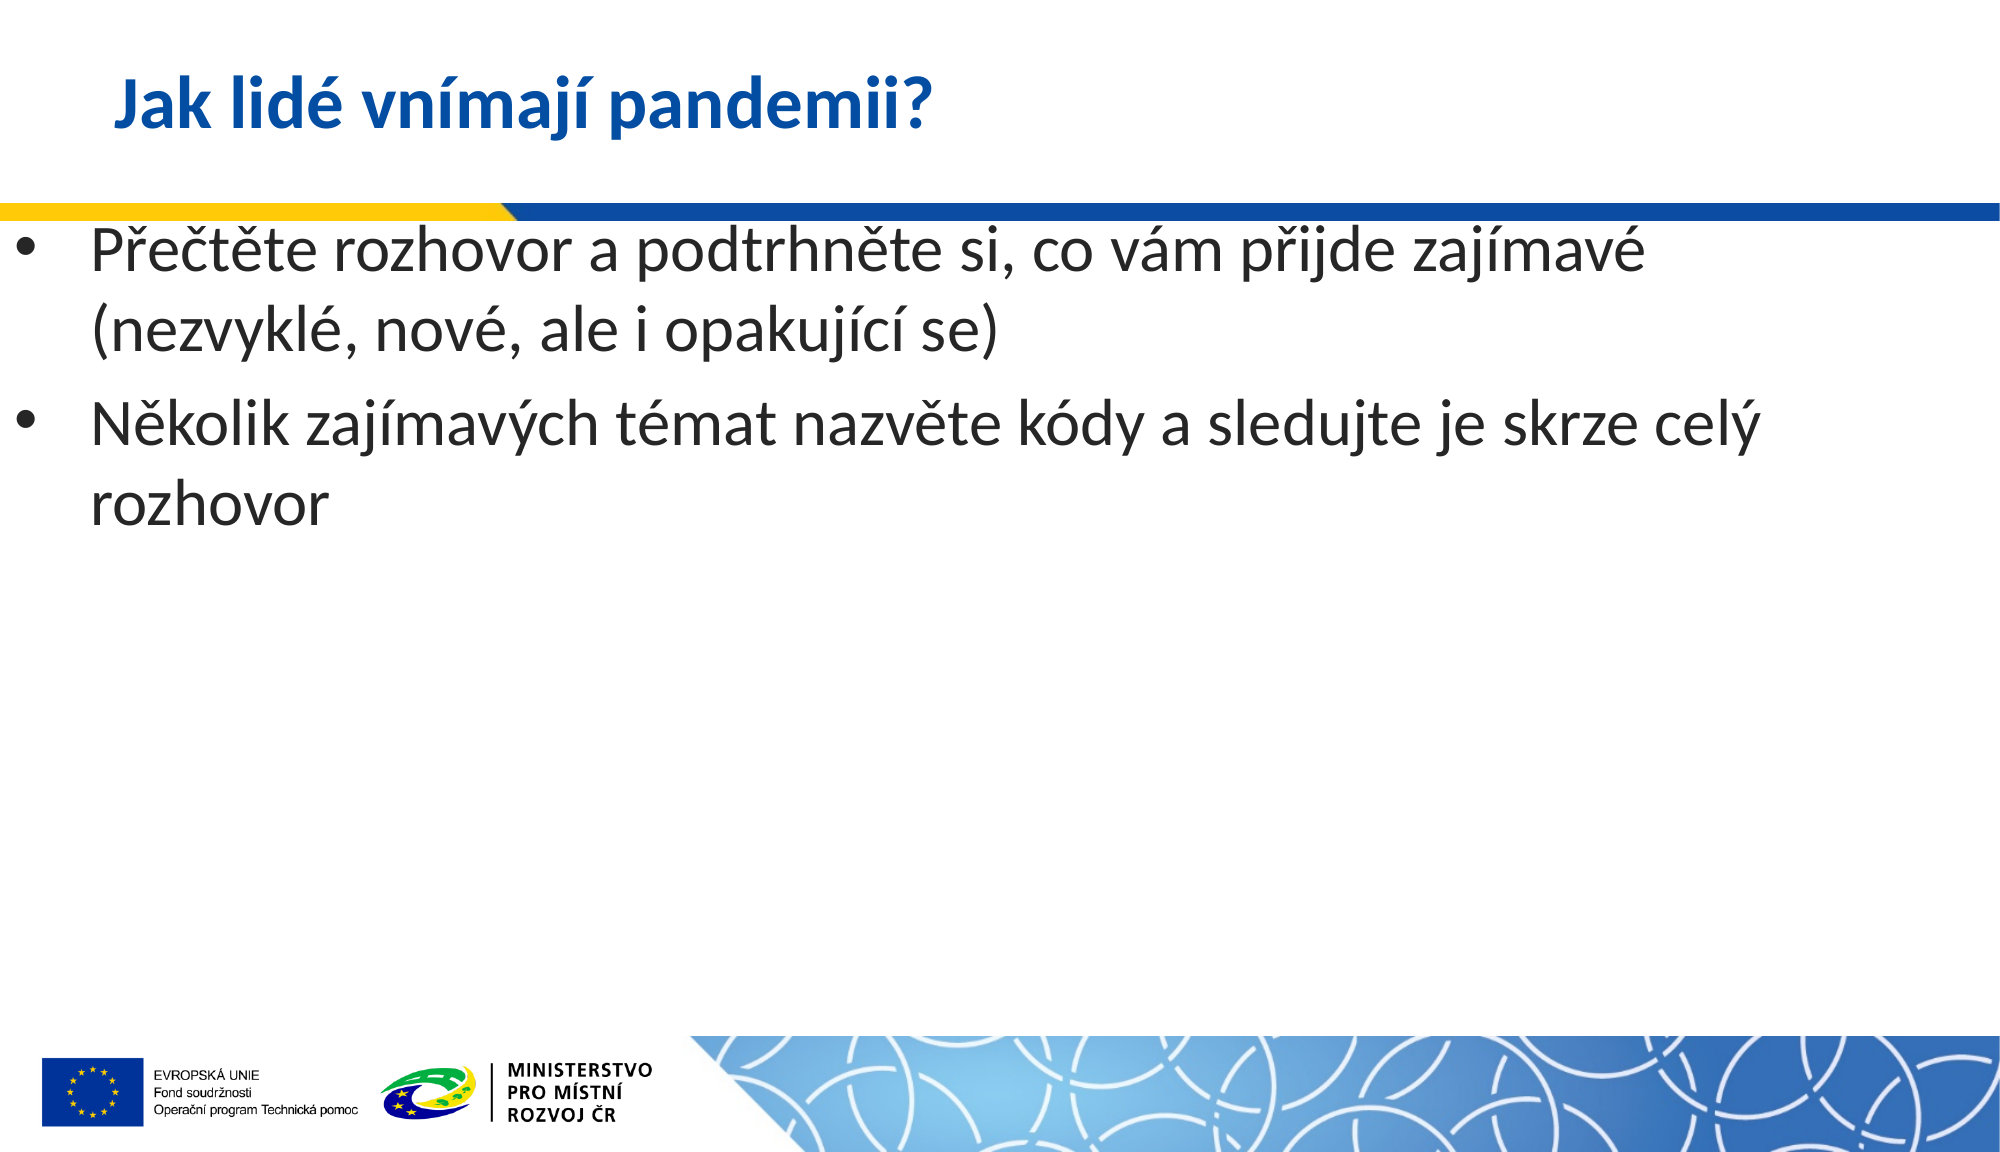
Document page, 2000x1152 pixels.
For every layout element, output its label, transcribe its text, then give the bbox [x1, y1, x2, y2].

picture [19, 1035, 674, 1149]
picture [1900, 203, 2000, 221]
title Jak lidé vnímají pandemii? [99, 46, 1900, 197]
list Přečtěte rozhovor a podtrhněte si, co vám přijde zajímavé (nezvyklé, nové, ale i opakující se) Několik zajímavých témat nazvěte kódy a sledujte je skrze celý rozhovor [0, 197, 1900, 1029]
picture [680, 1036, 2000, 1152]
